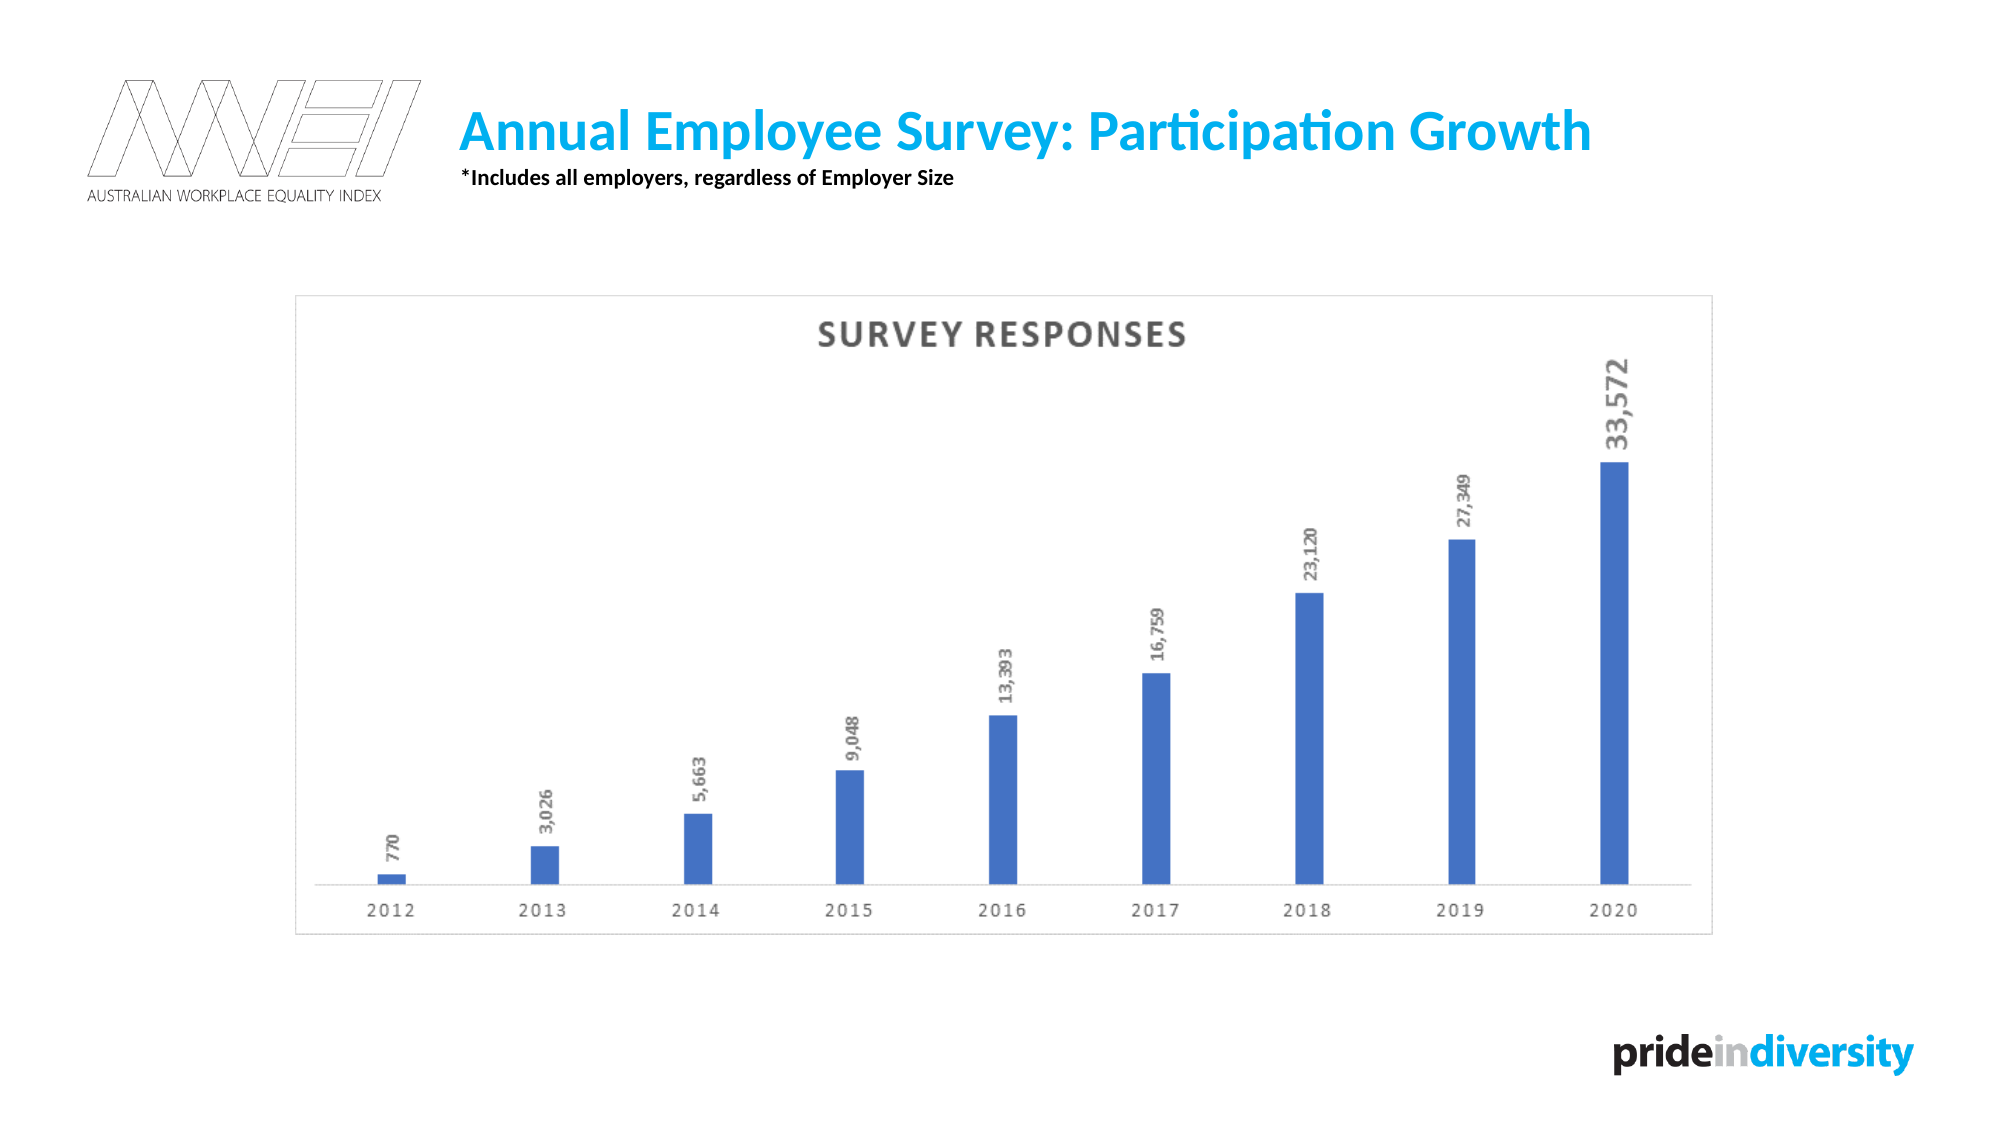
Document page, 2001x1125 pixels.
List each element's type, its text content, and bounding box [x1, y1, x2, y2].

picture [294, 295, 1713, 935]
title Annual Employee Survey: Participation Growth *Includes all employers, regardless of Employer Size [444, 47, 1914, 235]
picture [1900, 1049, 1914, 1076]
picture [1758, 1050, 1765, 1061]
picture [1614, 1034, 1914, 1076]
picture [86, 78, 422, 204]
